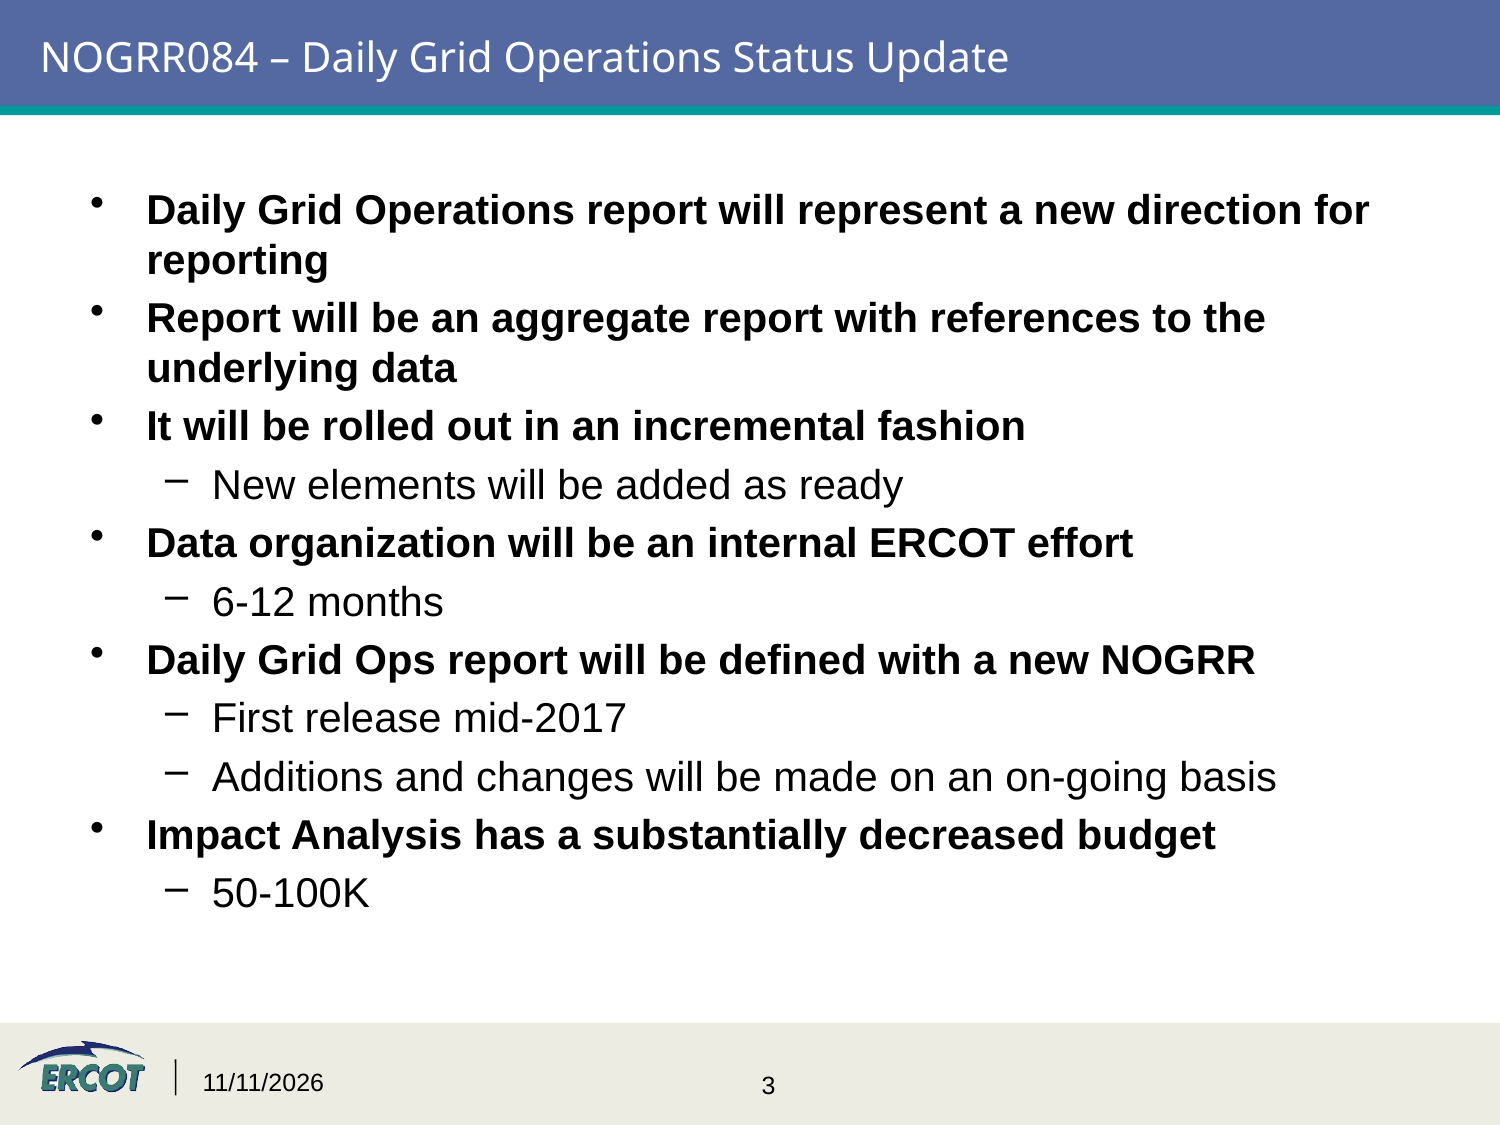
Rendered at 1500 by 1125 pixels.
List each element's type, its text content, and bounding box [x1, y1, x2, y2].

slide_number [187, 1059, 538, 1113]
list Daily Grid Operations report will represent a new direction for reporting Report will be an aggregate report with references to the underlying data It will be rolled out in an incremental fashion New elements will be added as ready Data organization will be an internal ERCOT effort 6-12 months Daily Grid Ops report will be defined with a new NOGRR First release mid-2017 Additions and changes will be made on an on-going basis Impact Analysis has a substantially decreased budget 50-100K [75, 174, 1425, 950]
picture [10, 1031, 151, 1111]
title NOGRR084 – Daily Grid Operations Status Update [24, 0, 1450, 113]
